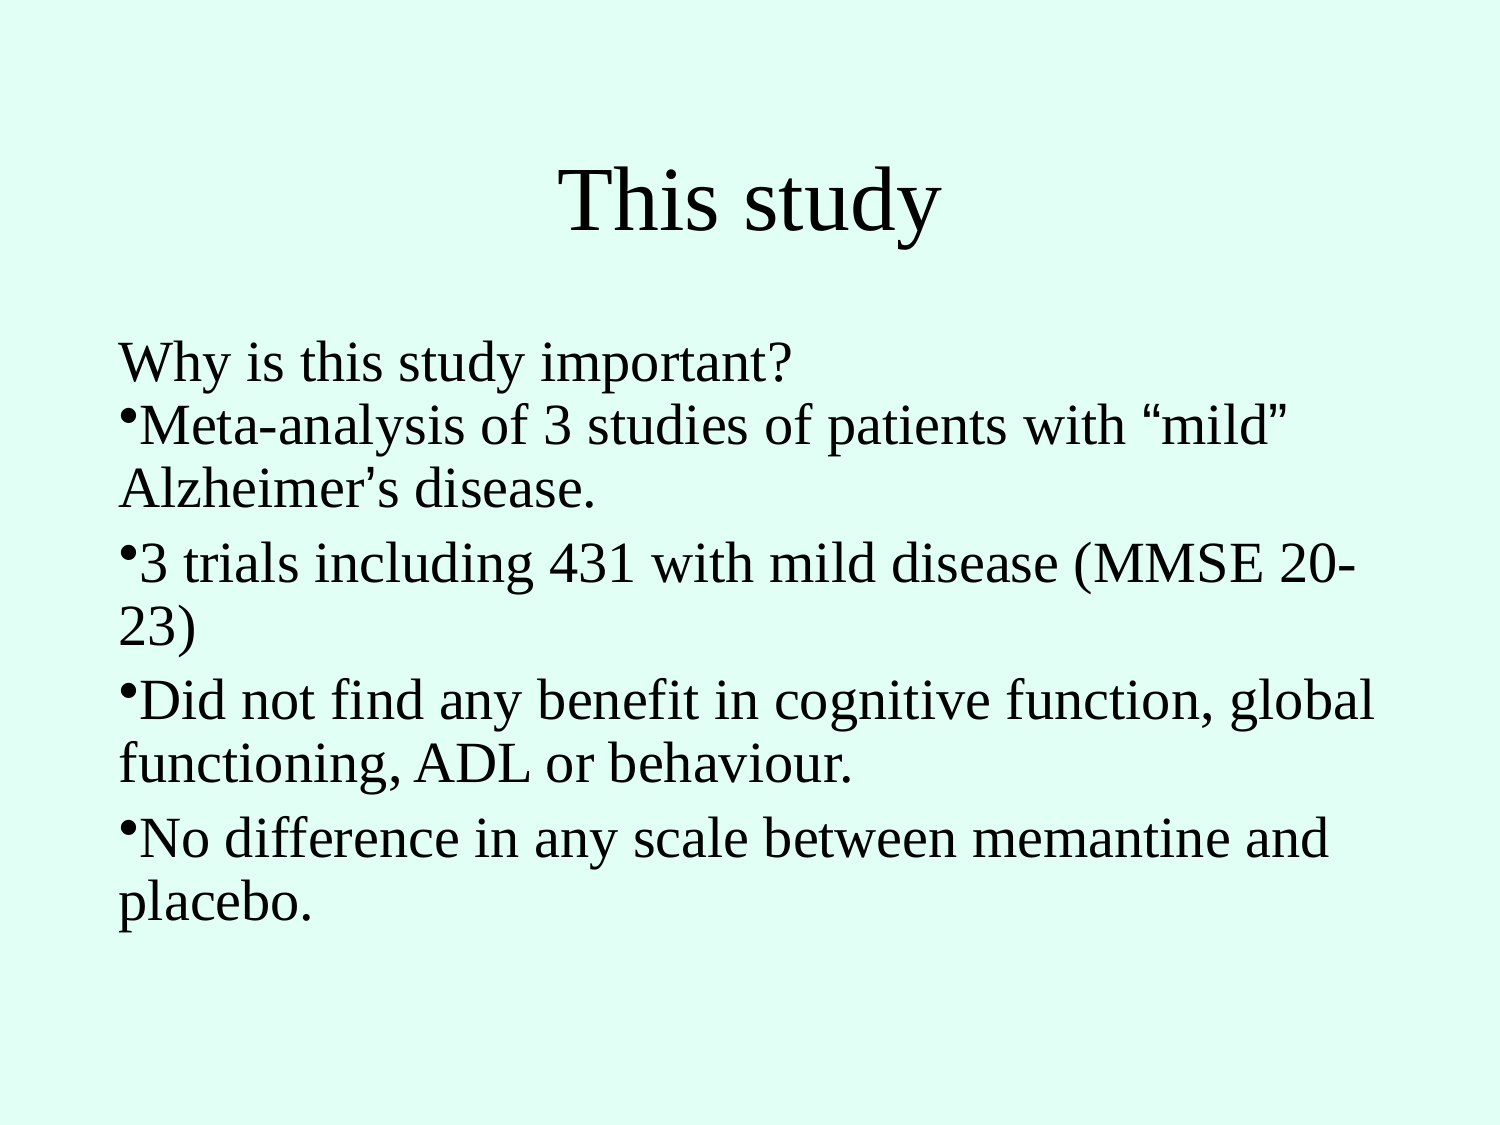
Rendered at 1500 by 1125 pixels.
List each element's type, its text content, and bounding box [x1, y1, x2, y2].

list Why is this study important? Meta-analysis of 3 studies of patients with “mild” Alzheimer’s disease. 3 trials including 431 with mild disease (MMSE 20-23) Did not find any benefit in cognitive function, global functioning, ADL or behaviour. No difference in any scale between memantine and placebo. [112, 324, 1388, 1000]
title This study [112, 99, 1388, 288]
